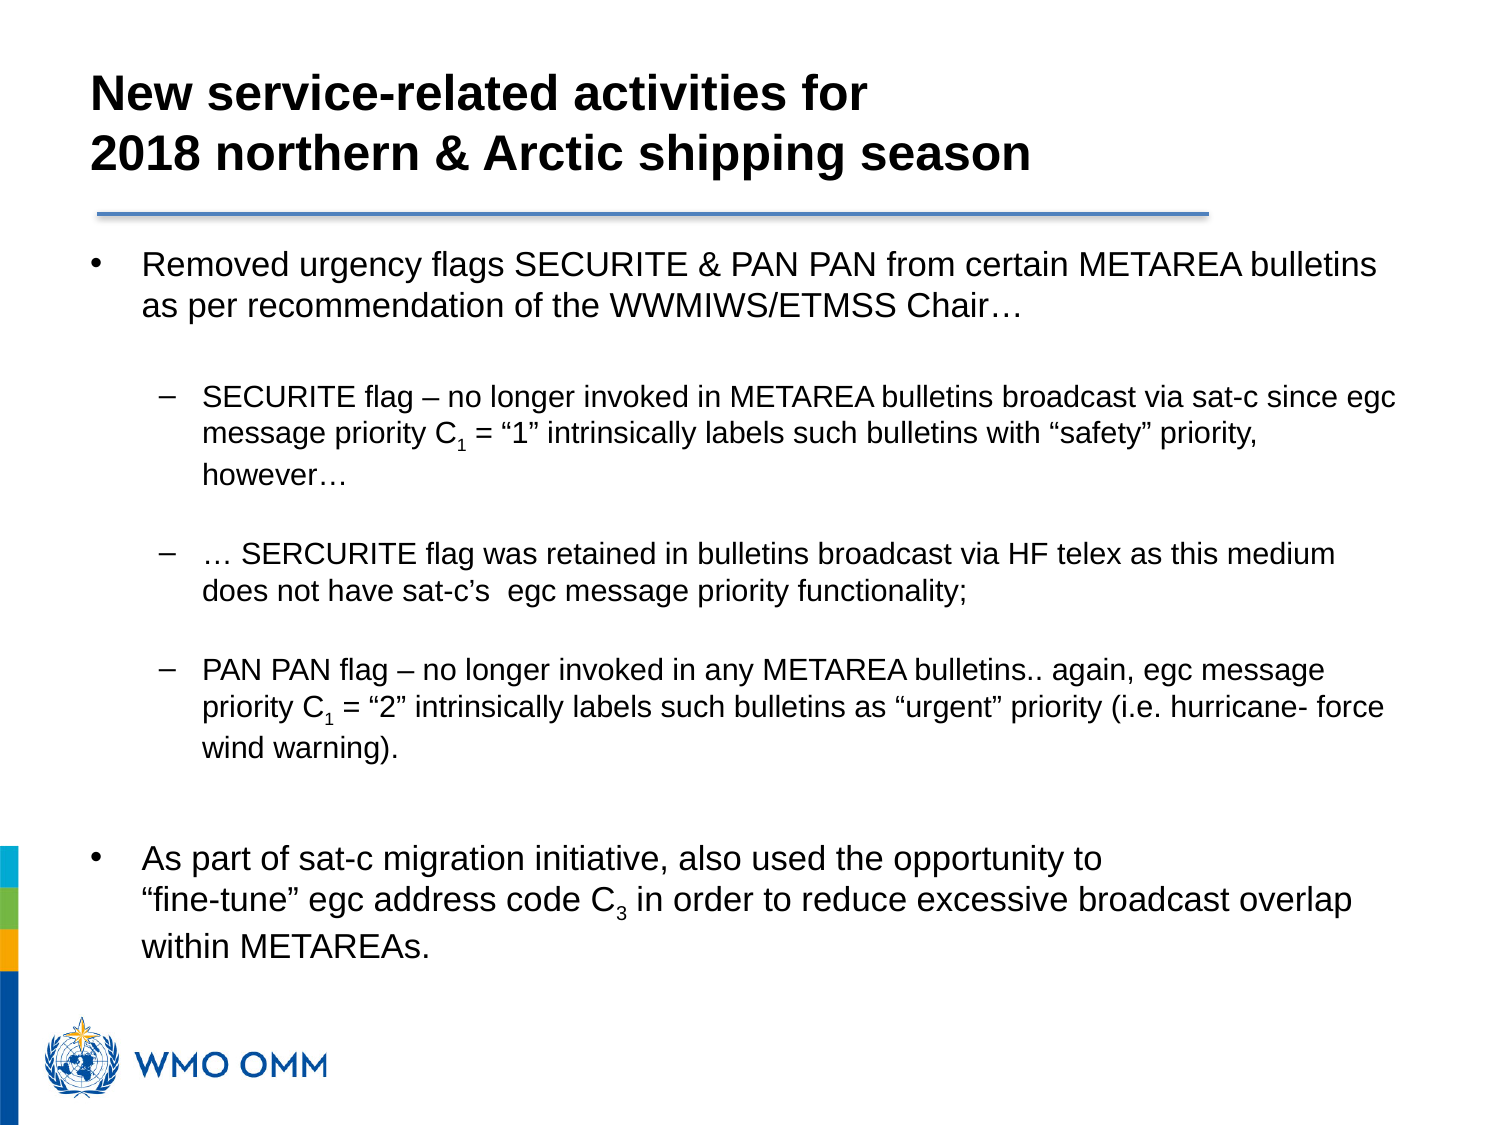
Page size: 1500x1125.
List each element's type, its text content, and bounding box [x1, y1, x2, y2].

title New service-related activities for 2018 northern & Arctic shipping season [75, 26, 1425, 214]
picture [0, 845, 327, 1125]
list Removed urgency flags SECURITE & PAN PAN from certain METAREA bulletins as per recommendation of the WWMIWS/ETMSS Chair… SECURITE flag – no longer invoked in METAREA bulletins broadcast via sat-c since egc message priority C1 = “1” intrinsically labels such bulletins with “safety” priority, however… … SERCURITE flag was retained in bulletins broadcast via HF telex as this medium does not have sat-c’s egc message priority functionality; PAN PAN flag – no longer invoked in any METAREA bulletins.. again, egc message priority C1 = “2” intrinsically labels such bulletins as “urgent” priority (i.e. hurricane- force wind warning). As part of sat-c migration initiative, also used the opportunity to “fine-tune” egc address code C3 in order to reduce excessive broadcast overlap within METAREAs. [75, 234, 1425, 977]
